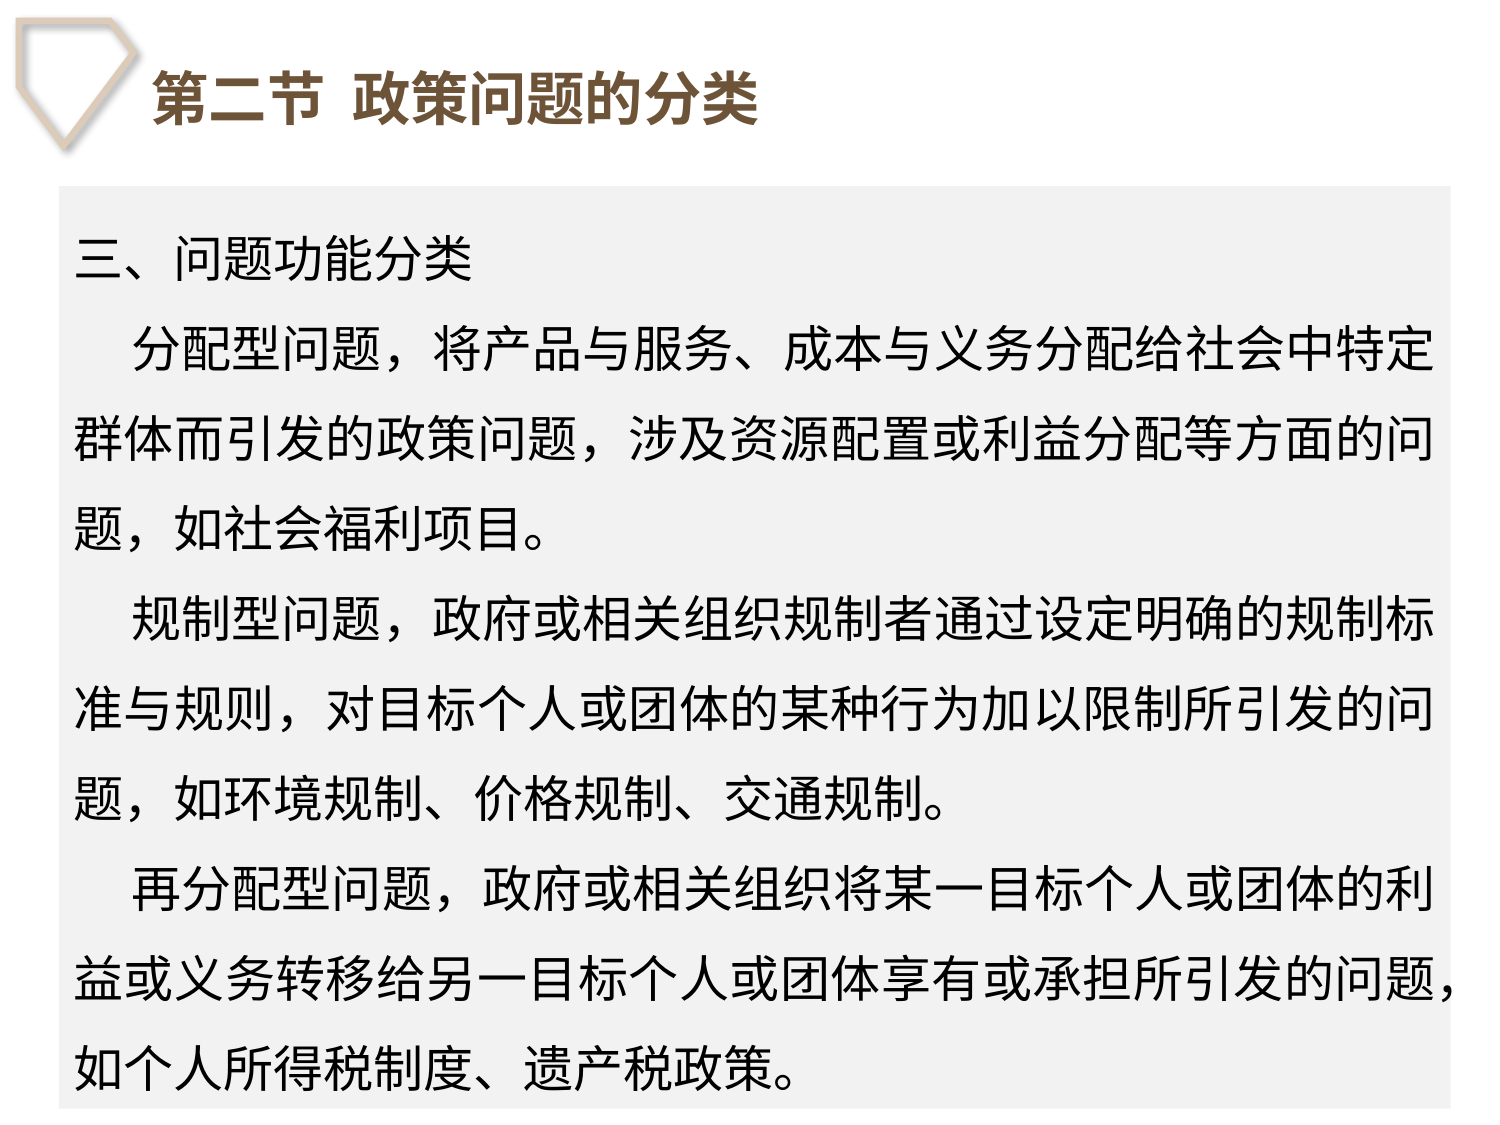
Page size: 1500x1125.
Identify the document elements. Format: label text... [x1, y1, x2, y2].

text_box 三、问题功能分类 分配型问题，将产品与服务、成本与义务分配给社会中特定群体而引发的政策问题，涉及资源配置或利益分配等方面的问题，如社会福利项目。 规制型问题，政府或相关组织规制者通过设定明确的规制标准与规则，对目标个人或团体的某种行为加以限制所引发的问题，如环境规制、价格规制、交通规制。 再分配型问题，政府或相关组织将某一目标个人或团体的利益或义务转移给另一目标个人或团体享有或承担所引发的问题，如个人所得税制度、遗产税政策。 [58, 185, 1452, 1110]
text_box 第二节 政策问题的分类 [136, 54, 955, 140]
